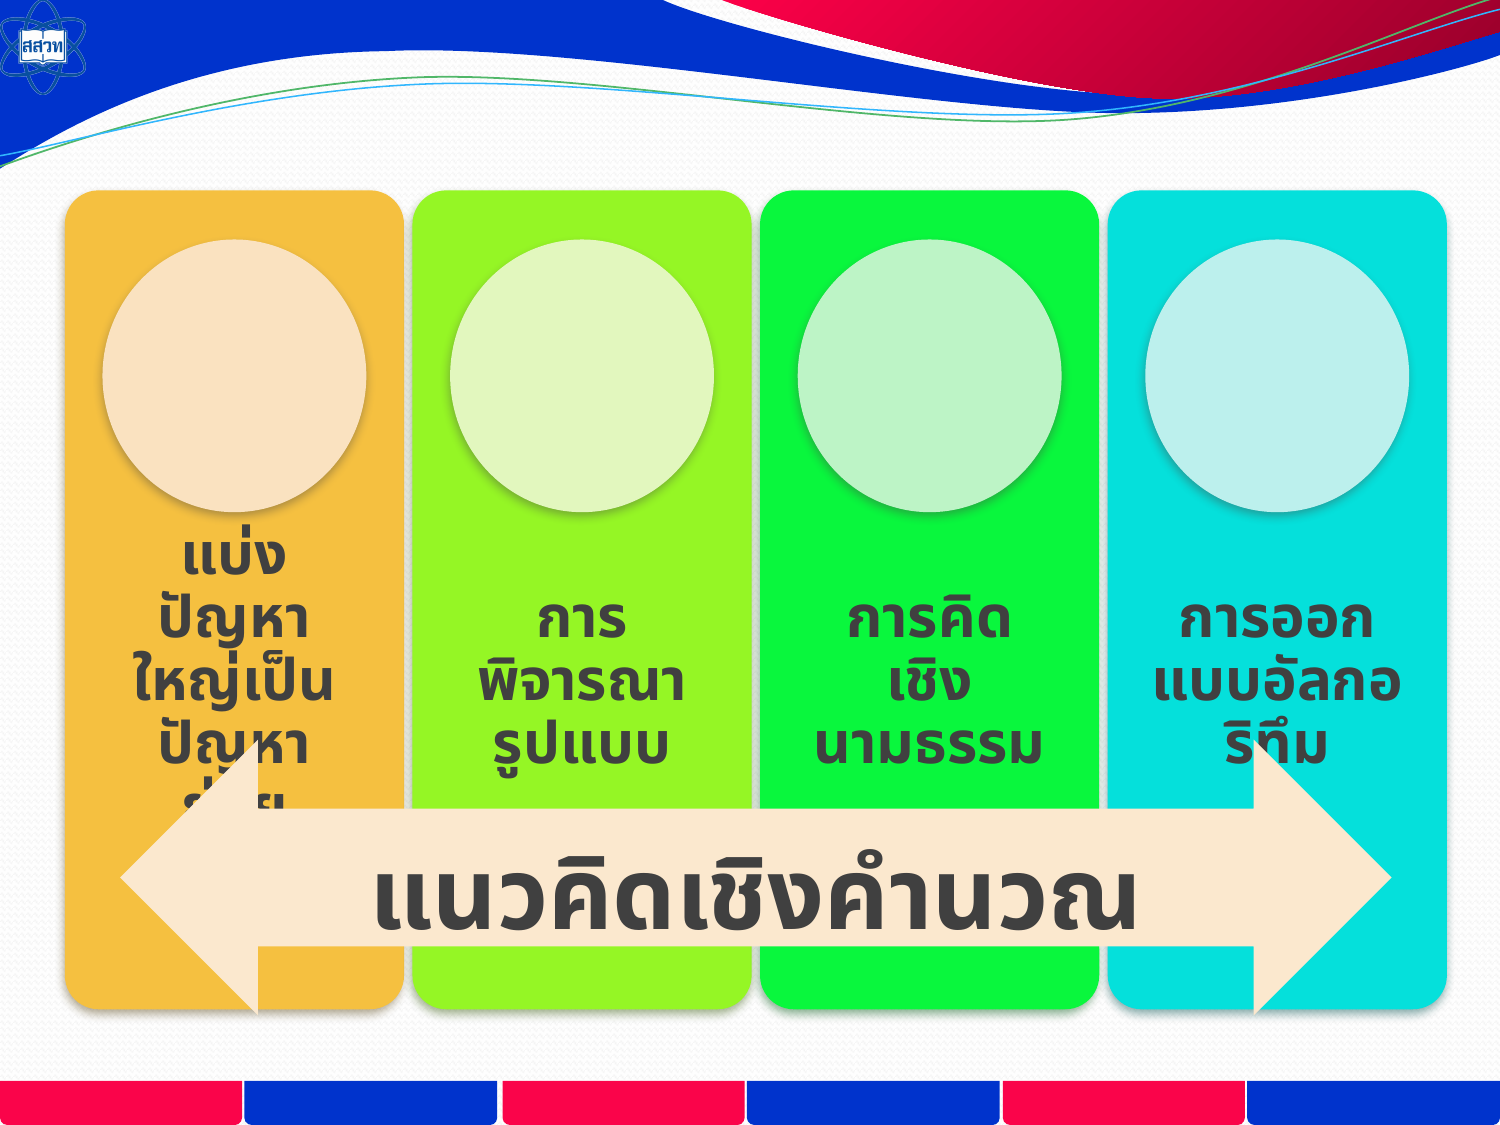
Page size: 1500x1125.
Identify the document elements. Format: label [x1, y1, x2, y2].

picture [0, 0, 86, 95]
text_box [64, 207, 1448, 1028]
